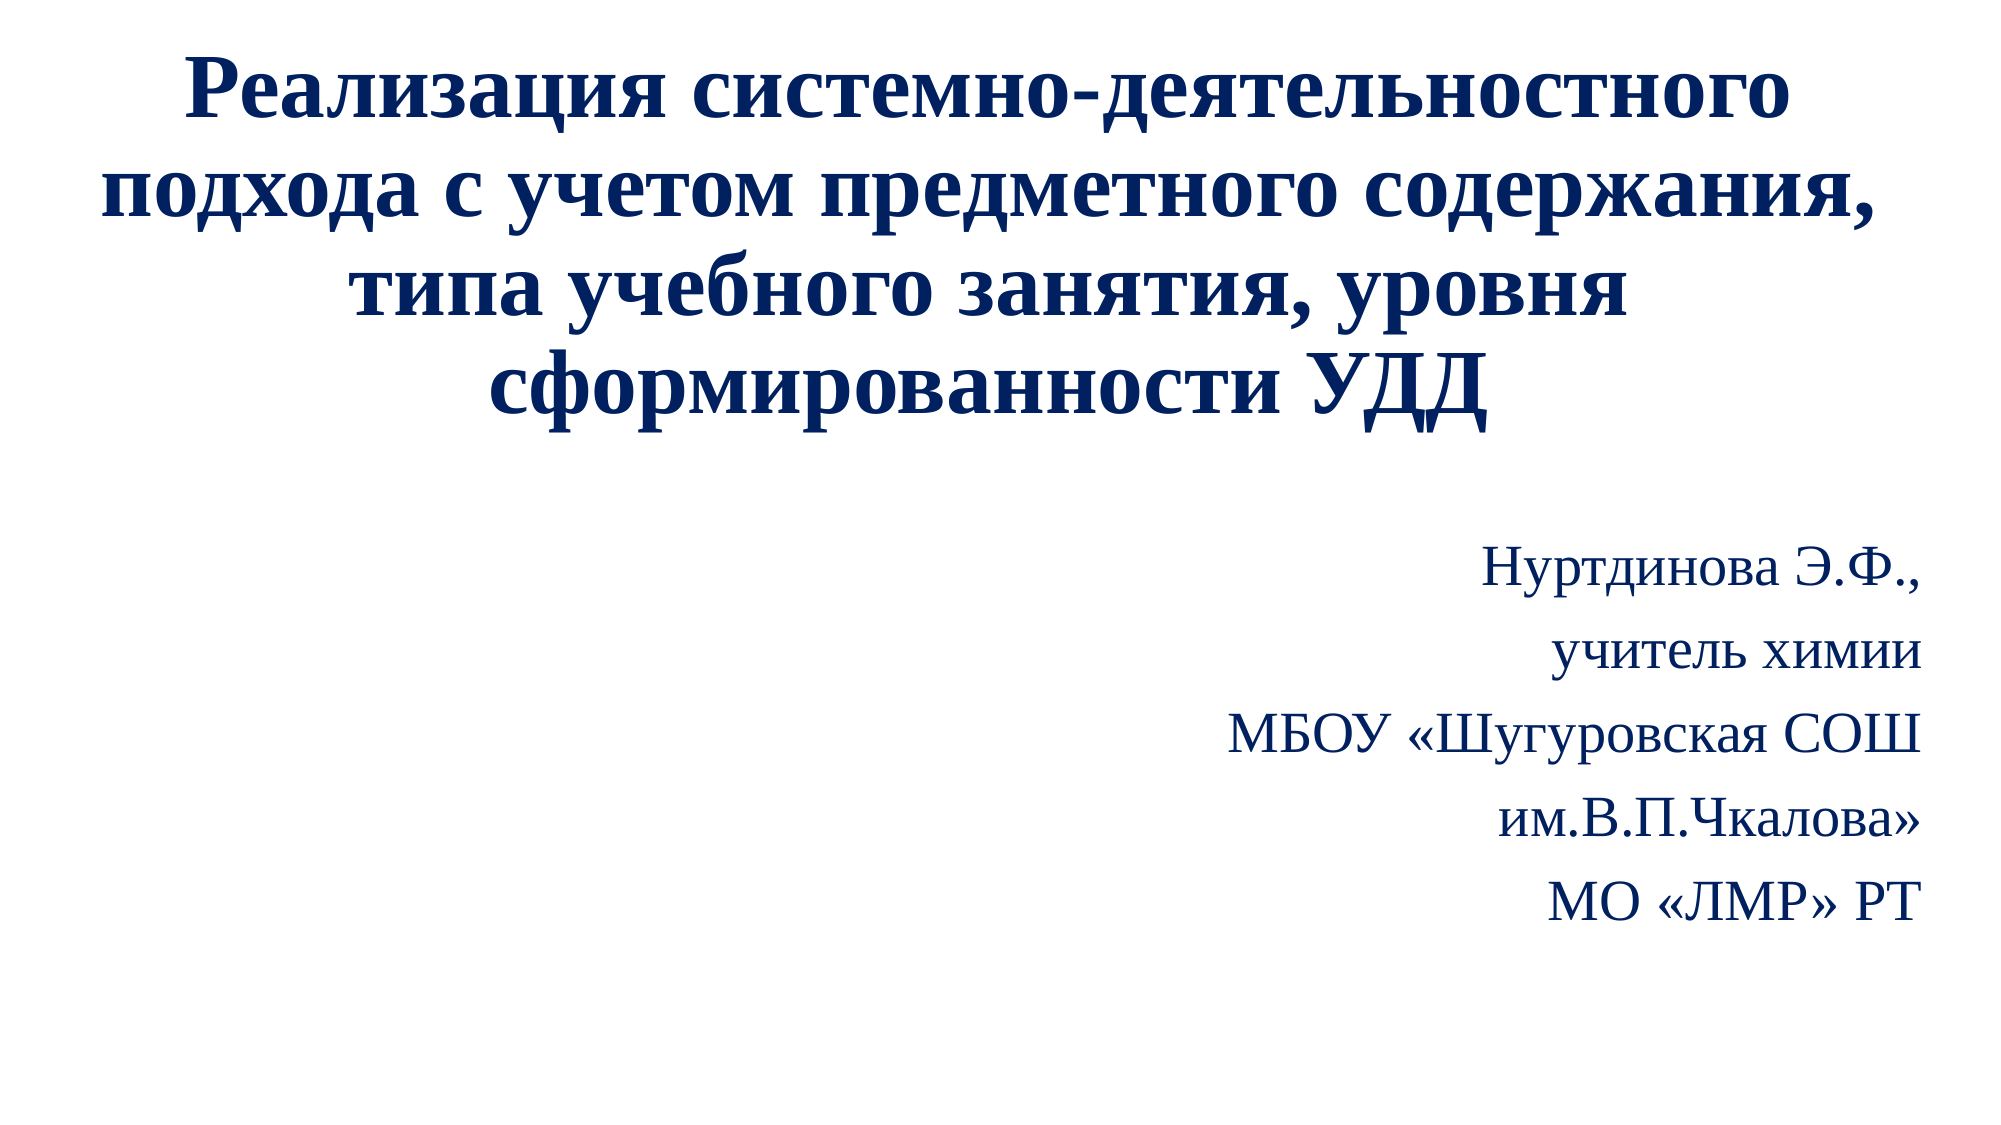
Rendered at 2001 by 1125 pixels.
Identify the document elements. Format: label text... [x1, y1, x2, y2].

list Нуртдинова Э.Ф., учитель химии МБОУ «Шугуровская СОШ им.В.П.Чкалова» МО «ЛМР» РТ [127, 436, 1953, 1053]
title Реализация системно-деятельностного подхода с учетом предметного содержания, типа учебного занятия, уровня сформированности УДД [26, 60, 1953, 412]
